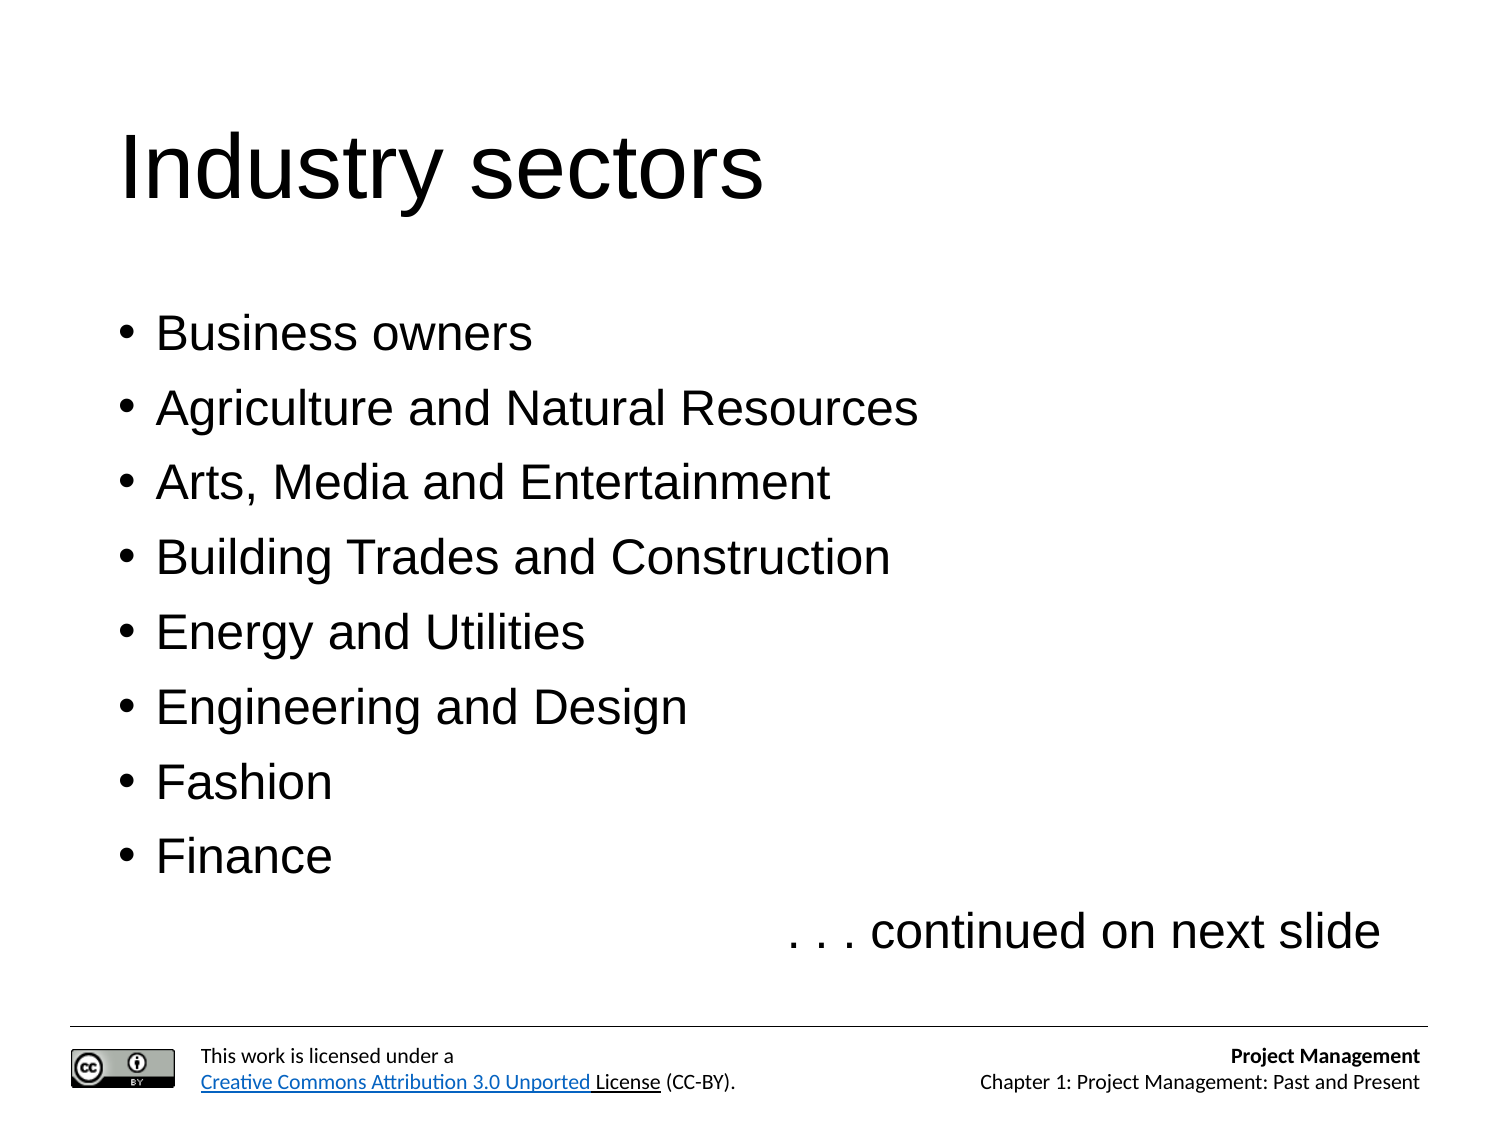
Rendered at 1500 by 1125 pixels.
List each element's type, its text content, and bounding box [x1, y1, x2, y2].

picture [71, 1049, 175, 1088]
list Business owners Agriculture and Natural Resources Arts, Media and Entertainment Building Trades and Construction Energy and Utilities Engineering and Design Fashion Finance . . . continued on next slide [103, 299, 1397, 1014]
title Industry sectors [103, 59, 1397, 278]
